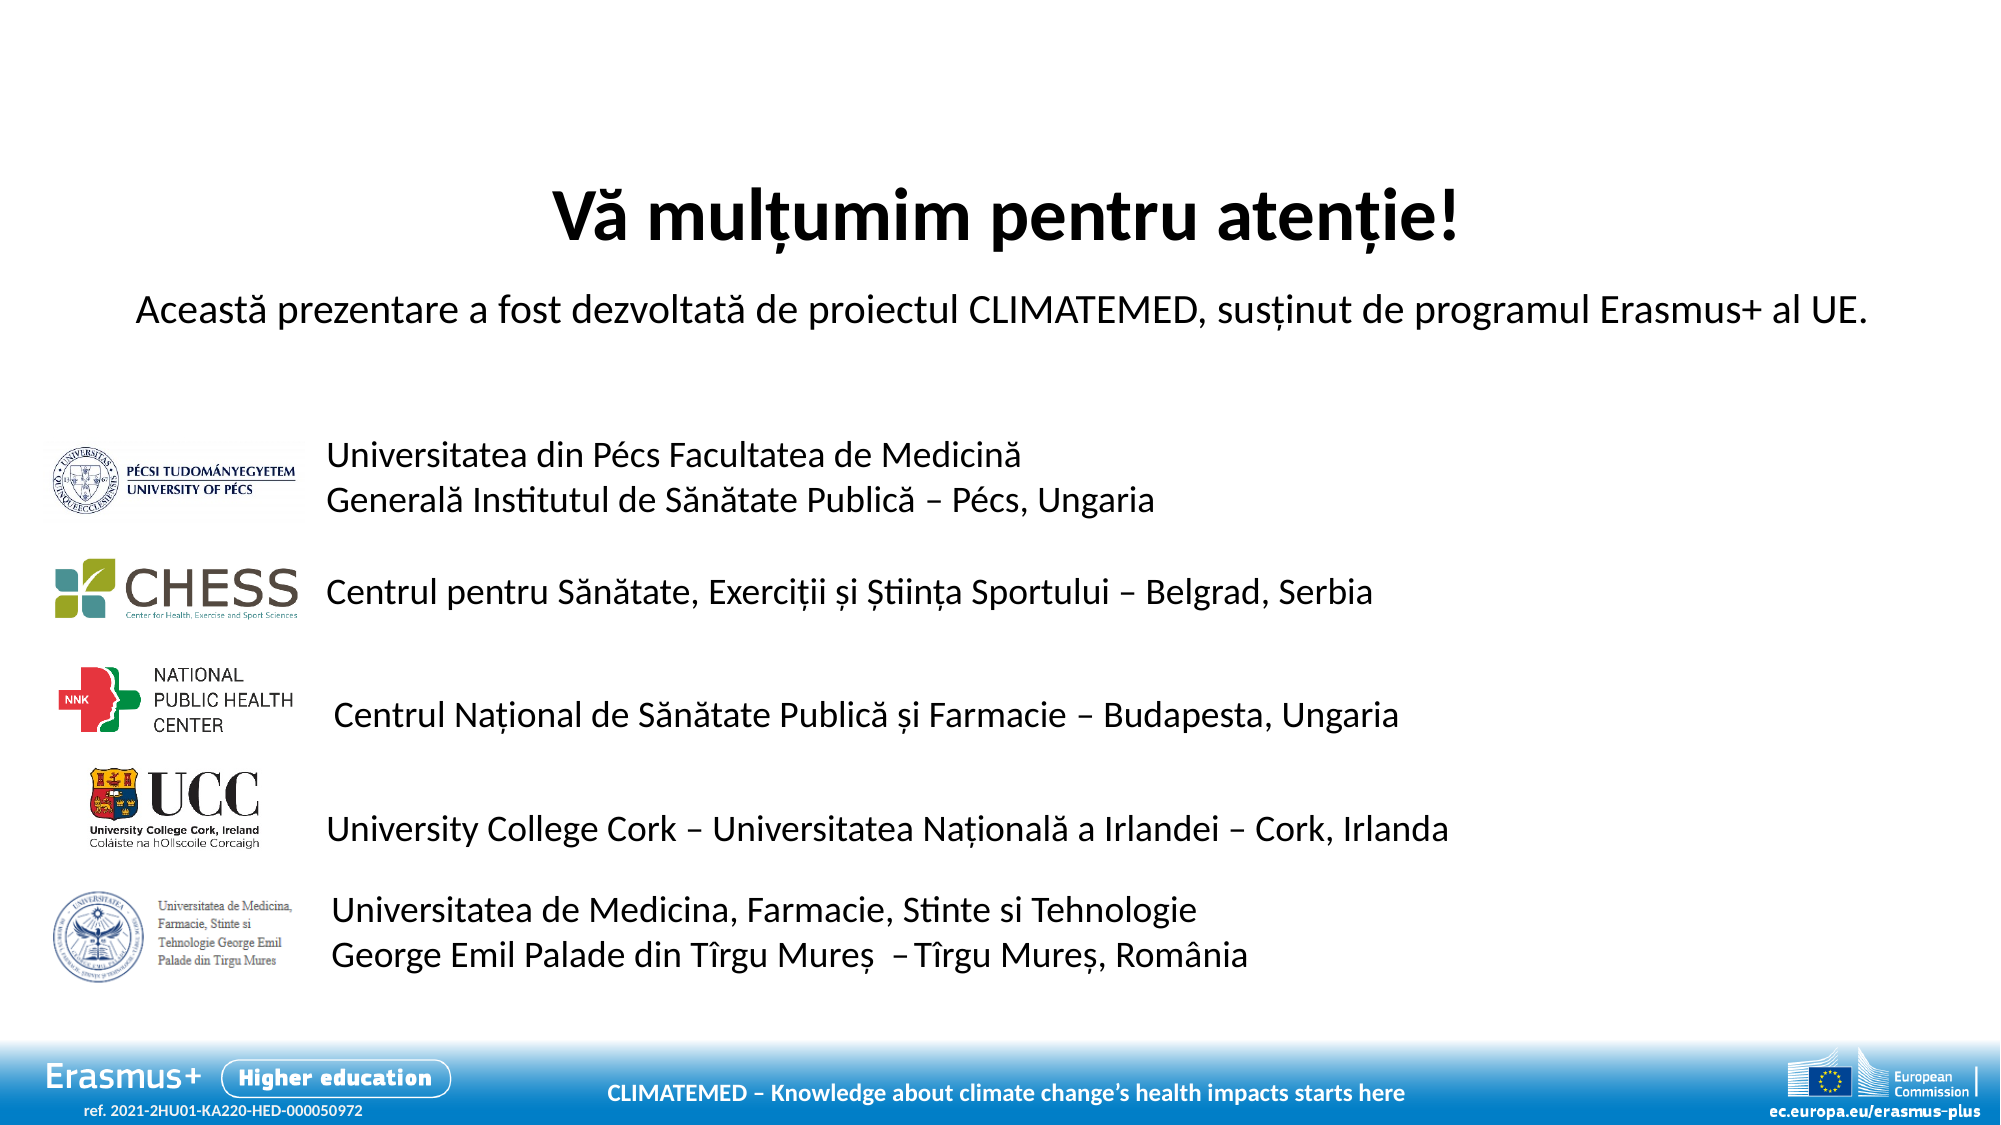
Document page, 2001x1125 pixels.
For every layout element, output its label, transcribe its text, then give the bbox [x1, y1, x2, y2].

picture [48, 882, 300, 994]
text_box University College Cork – Universitatea Națională a Irlandei – Cork, Irlanda [310, 799, 1538, 854]
picture [43, 763, 305, 854]
text_box Universitatea din Pécs Facultatea de Medicină Generală Institutul de Sănătate Publică – Pécs, Ungaria [310, 447, 1674, 503]
text_box [43, 872, 306, 981]
picture [43, 655, 308, 744]
picture [0, 899, 2000, 1125]
text_box Centrul pentru Sănătate, Exerciții și Știința Sportului – Belgrad, Serbia [310, 561, 1521, 617]
text_box Centrul Național de Sănătate Publică și Farmacie – Budapesta, Ungaria [318, 684, 1526, 740]
picture [43, 437, 305, 523]
list Vă mulțumim pentru atenție! Această prezentare a fost dezvoltată de proiectul CLIMATEMED, susținut de programul Erasmus+ al UE. [31, 149, 1984, 1031]
text_box Universitatea de Medicina, Farmacie, Stinte si Tehnologie George Emil Palade din Tîrgu Mureș – Tîrgu Mureș, România [316, 884, 1393, 976]
picture [43, 541, 308, 637]
